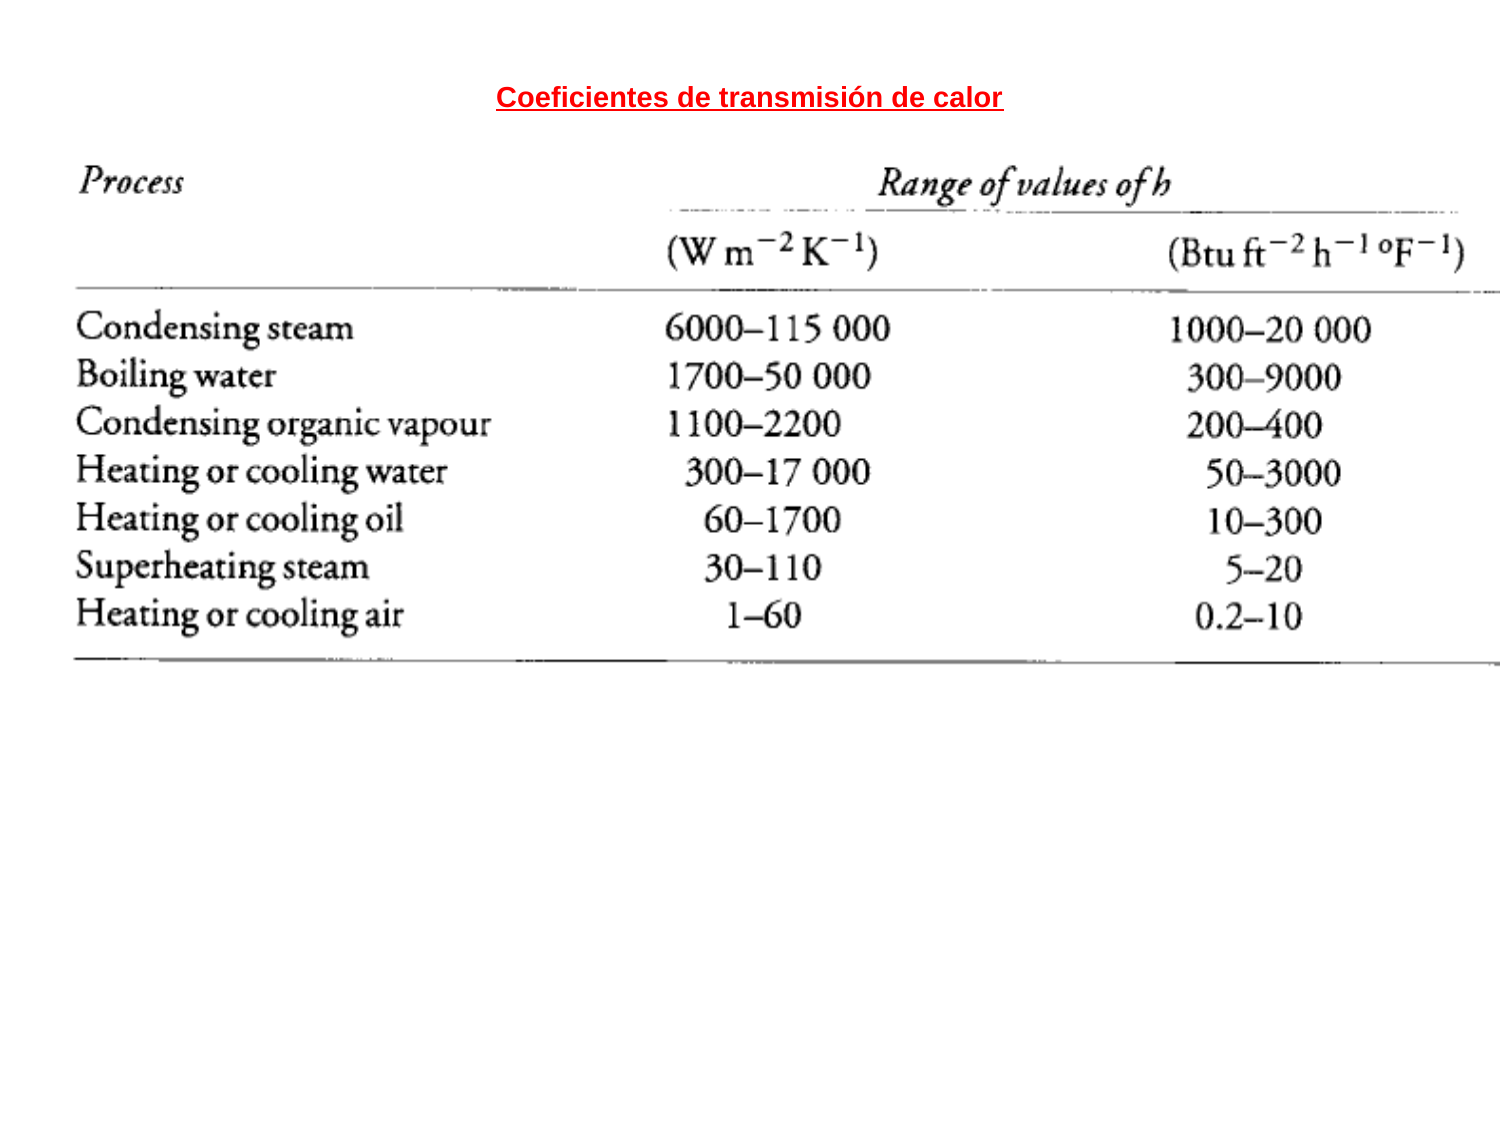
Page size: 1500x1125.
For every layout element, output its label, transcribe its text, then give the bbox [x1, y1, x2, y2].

picture [70, 152, 1500, 762]
text_box Coeficientes de transmisión de calor [74, 37, 1425, 121]
